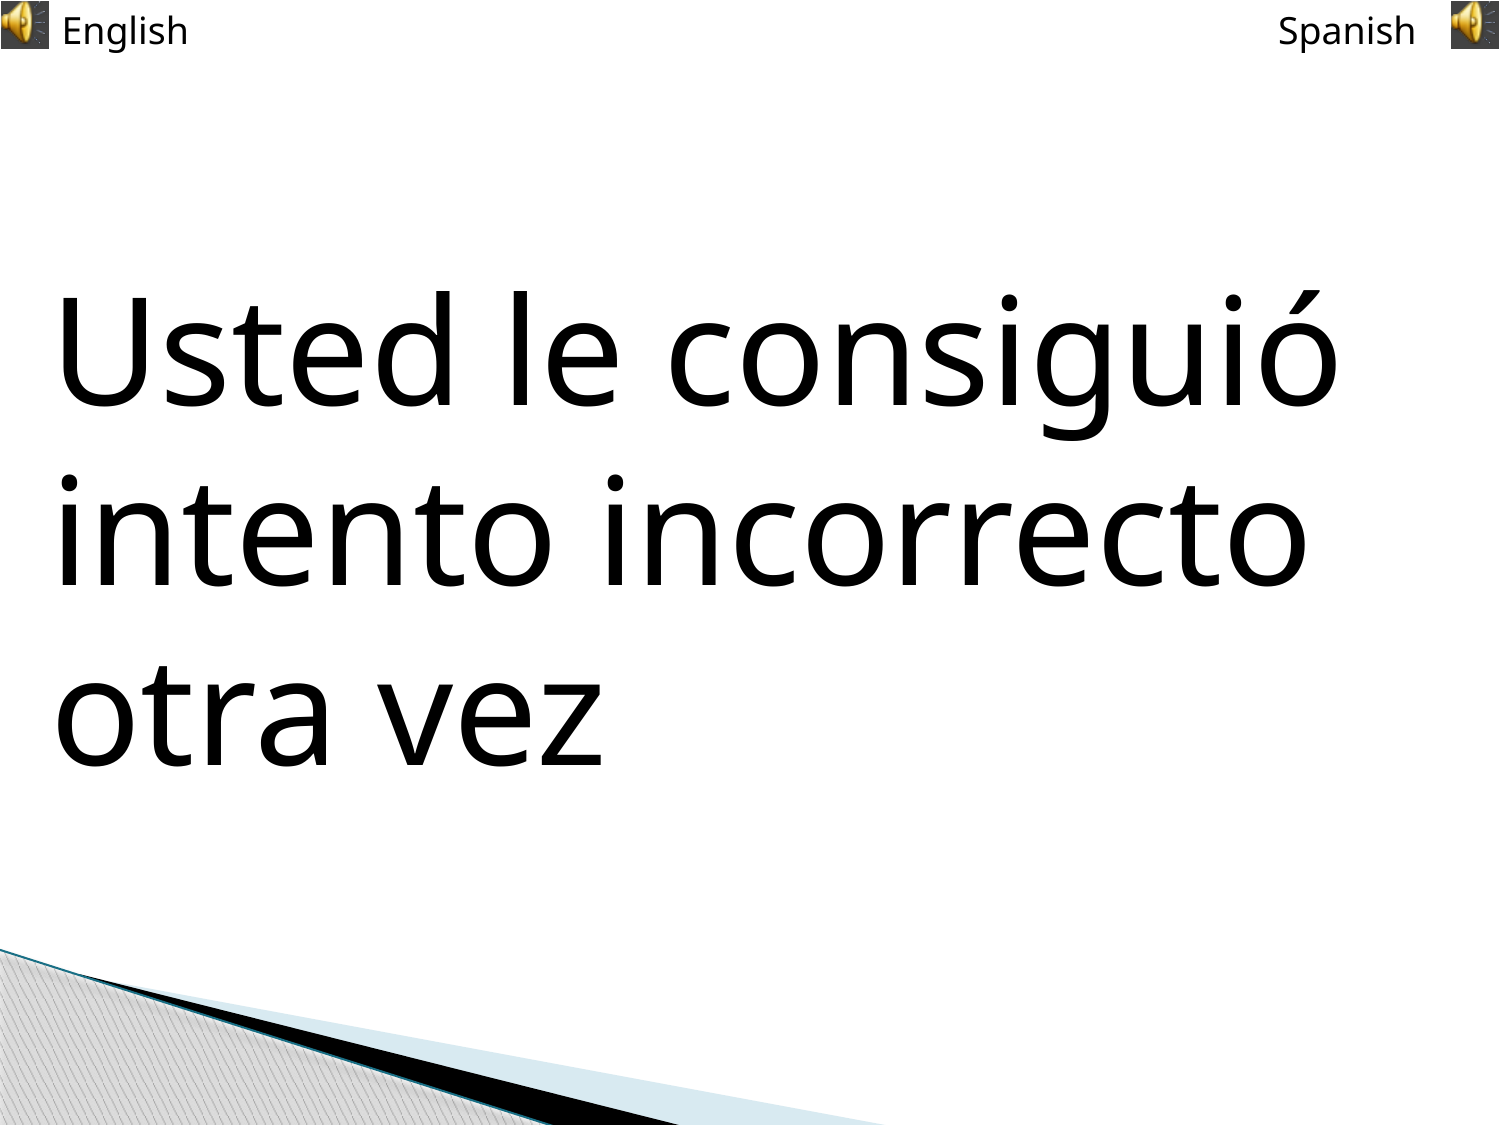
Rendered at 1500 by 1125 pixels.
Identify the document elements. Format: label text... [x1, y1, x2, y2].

picture [0, 0, 51, 51]
text_box Spanish [1113, 0, 1449, 60]
text_box Usted le consiguió intento incorrecto otra vez [35, 248, 1469, 804]
text_box English [51, 0, 340, 60]
picture [1449, 0, 1500, 51]
